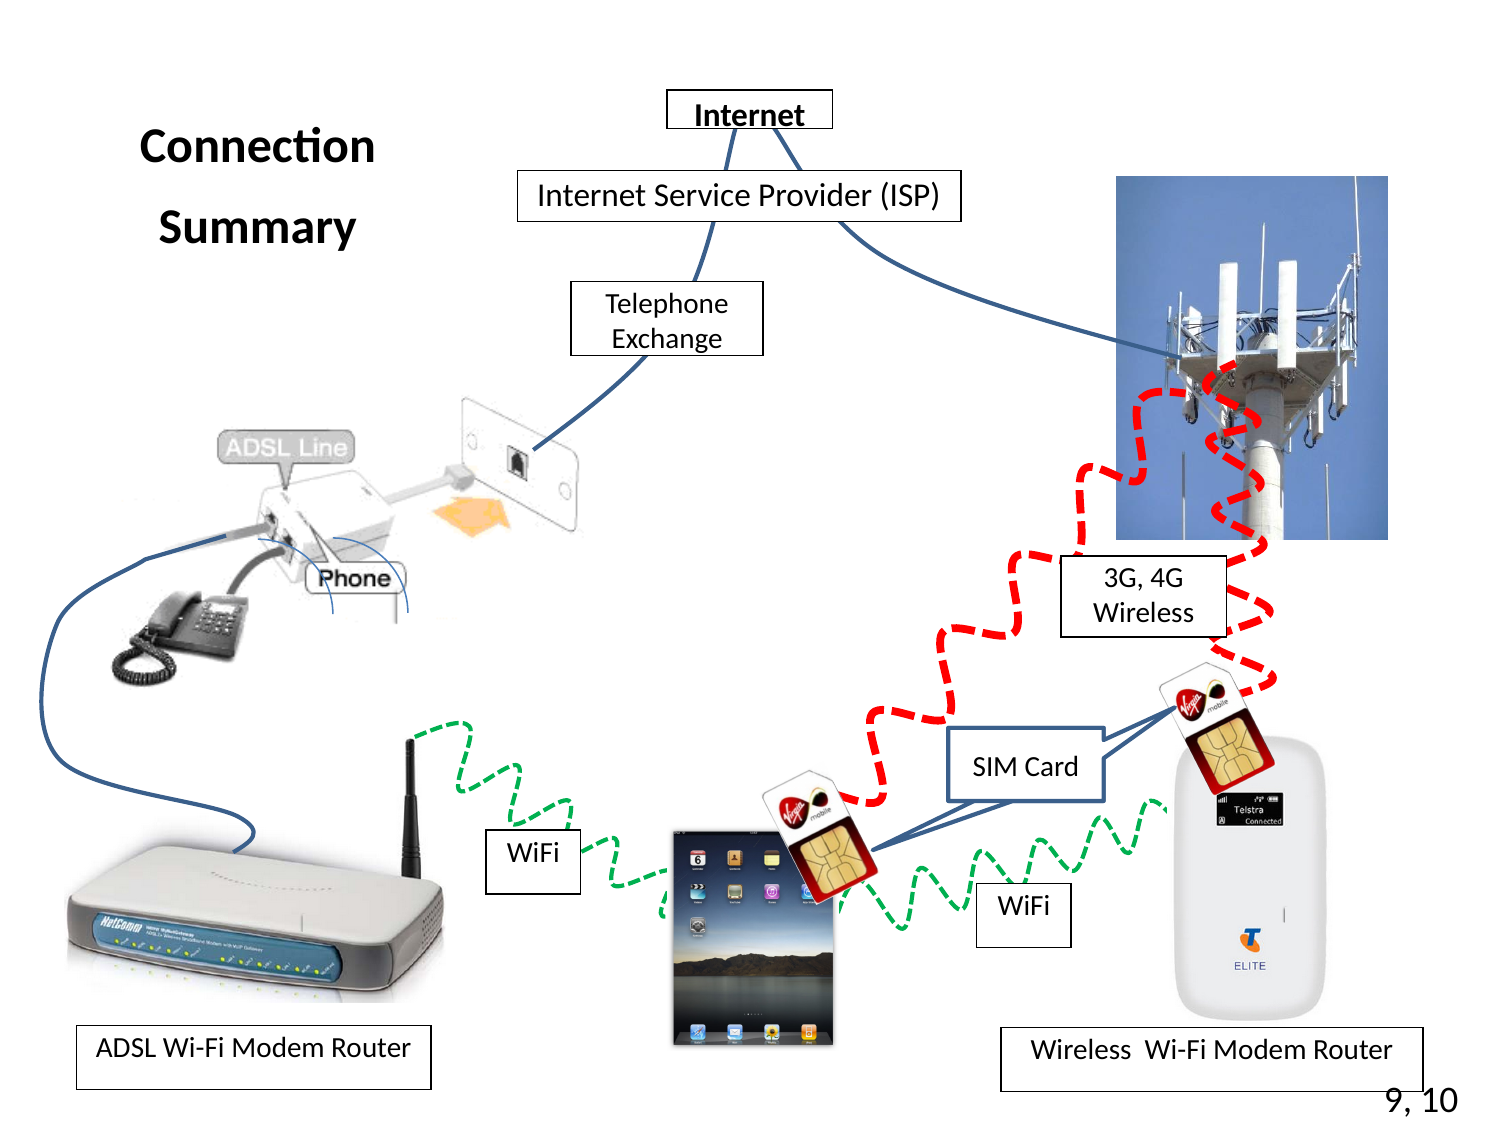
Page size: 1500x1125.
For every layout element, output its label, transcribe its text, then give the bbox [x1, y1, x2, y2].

text_box [700, 129, 738, 170]
text_box Wireless Wi-Fi Modem Router [1001, 1027, 1424, 1092]
picture [64, 727, 447, 1004]
picture [100, 386, 598, 690]
text_box SIM Card [946, 705, 1175, 804]
text_box Telephone Exchange [571, 281, 763, 356]
text_box [772, 129, 868, 170]
text_box WiFi [486, 830, 581, 895]
text_box [837, 222, 1110, 342]
text_box 3G, 4G Wireless [1060, 555, 1227, 637]
text_box Internet [667, 90, 833, 129]
text_box Internet Service Provider (ISP) [517, 170, 961, 222]
text_box [860, 464, 1110, 806]
text_box [1255, 664, 1276, 691]
text_box WiFi [976, 883, 1072, 948]
text_box [843, 798, 1162, 931]
text_box [39, 584, 231, 762]
picture [666, 762, 879, 1051]
text_box [1208, 548, 1272, 662]
text_box [581, 835, 661, 896]
text_box [572, 356, 649, 401]
text_box [634, 222, 716, 281]
text_box [436, 720, 574, 830]
text_box 9, 10 [1368, 1067, 1474, 1125]
picture [1115, 176, 1389, 540]
text_box ADSL Wi-Fi Modem Router [76, 1025, 432, 1090]
text_box Connection Summary [80, 109, 436, 347]
text_box SIM Card [870, 804, 1011, 853]
picture [1157, 654, 1336, 1028]
